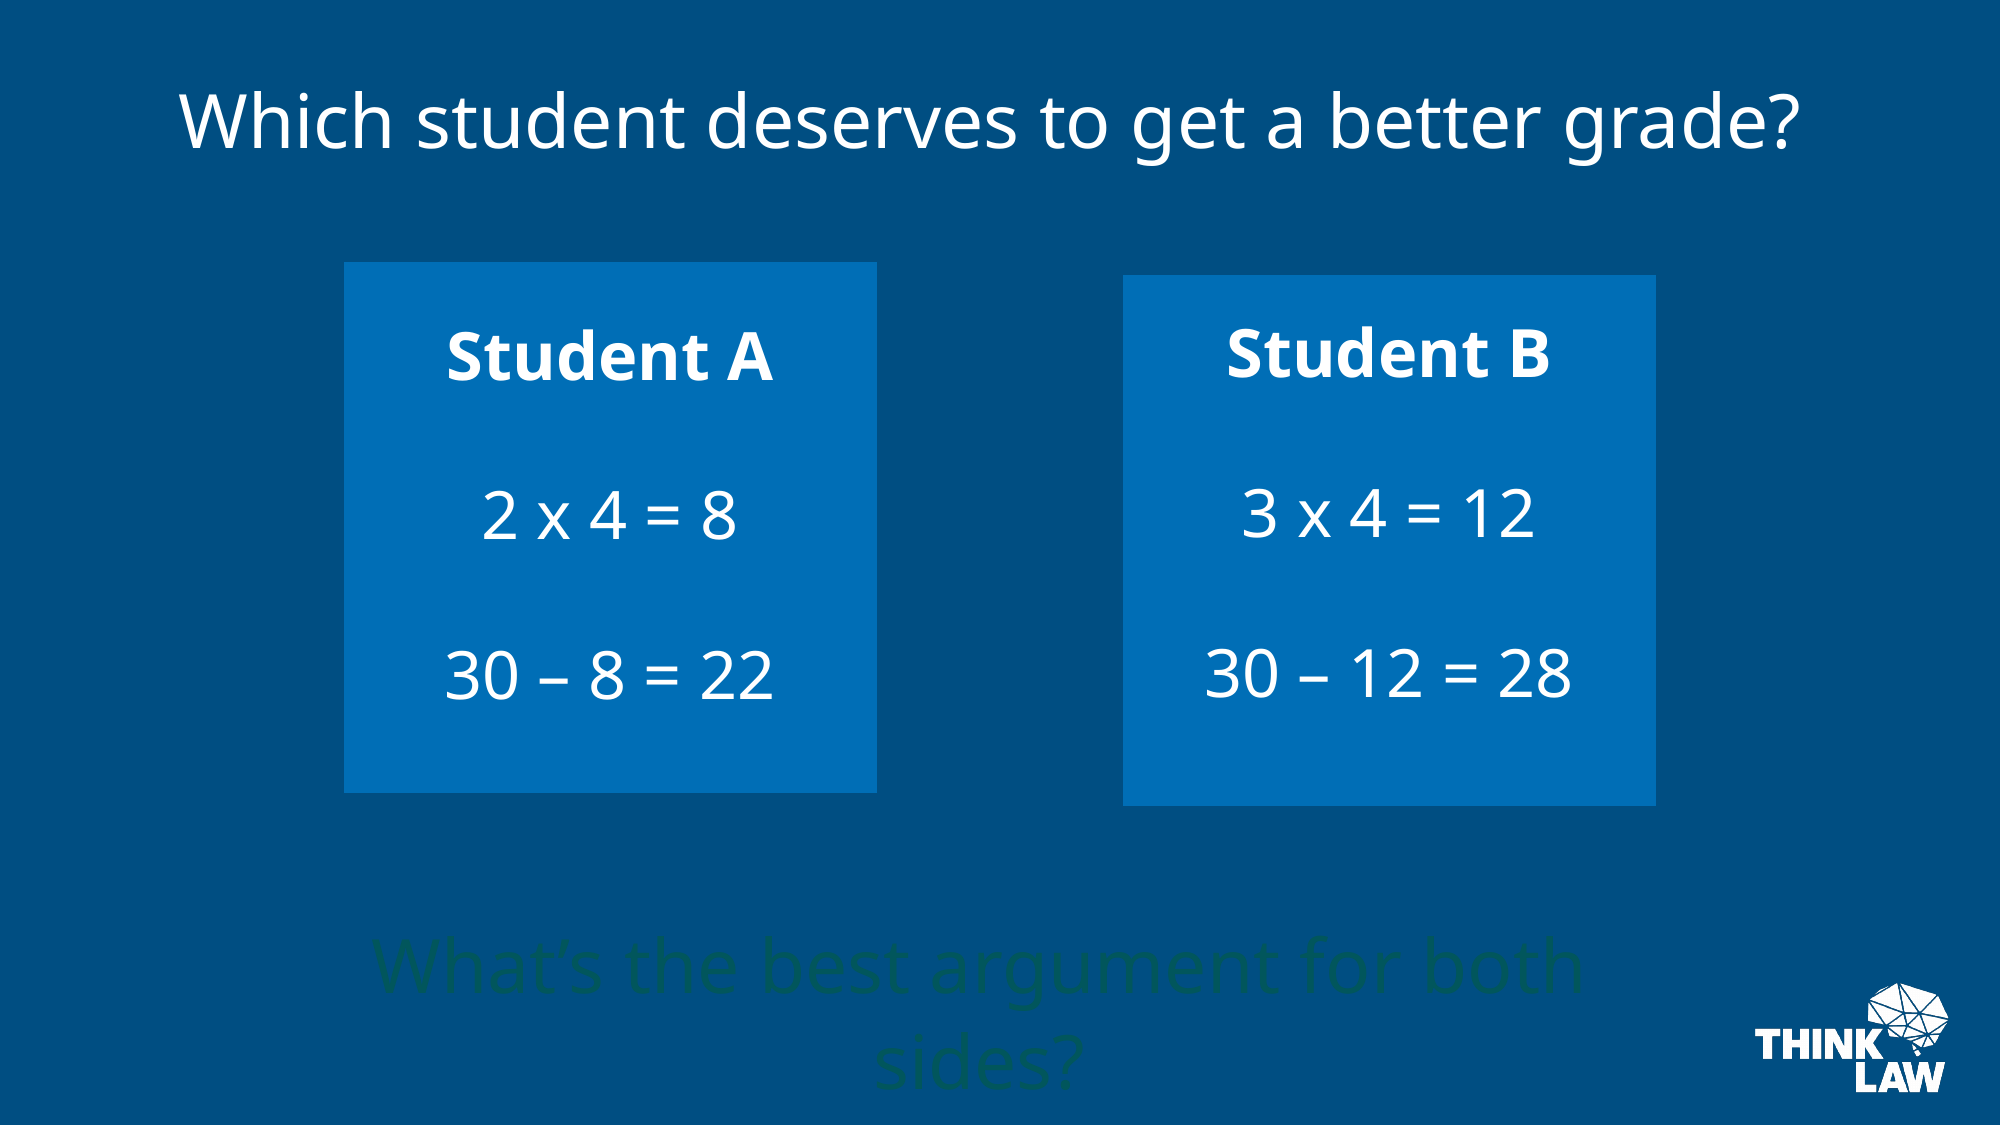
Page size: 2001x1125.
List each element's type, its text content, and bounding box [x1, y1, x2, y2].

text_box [343, 250, 878, 794]
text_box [1122, 263, 1657, 807]
text_box [1108, 290, 1642, 833]
text_box Which student deserves to get a better grade? [30, 73, 1970, 165]
text_box [1749, 957, 1954, 1125]
text_box What’s the best argument for both sides? [300, 904, 1659, 1112]
